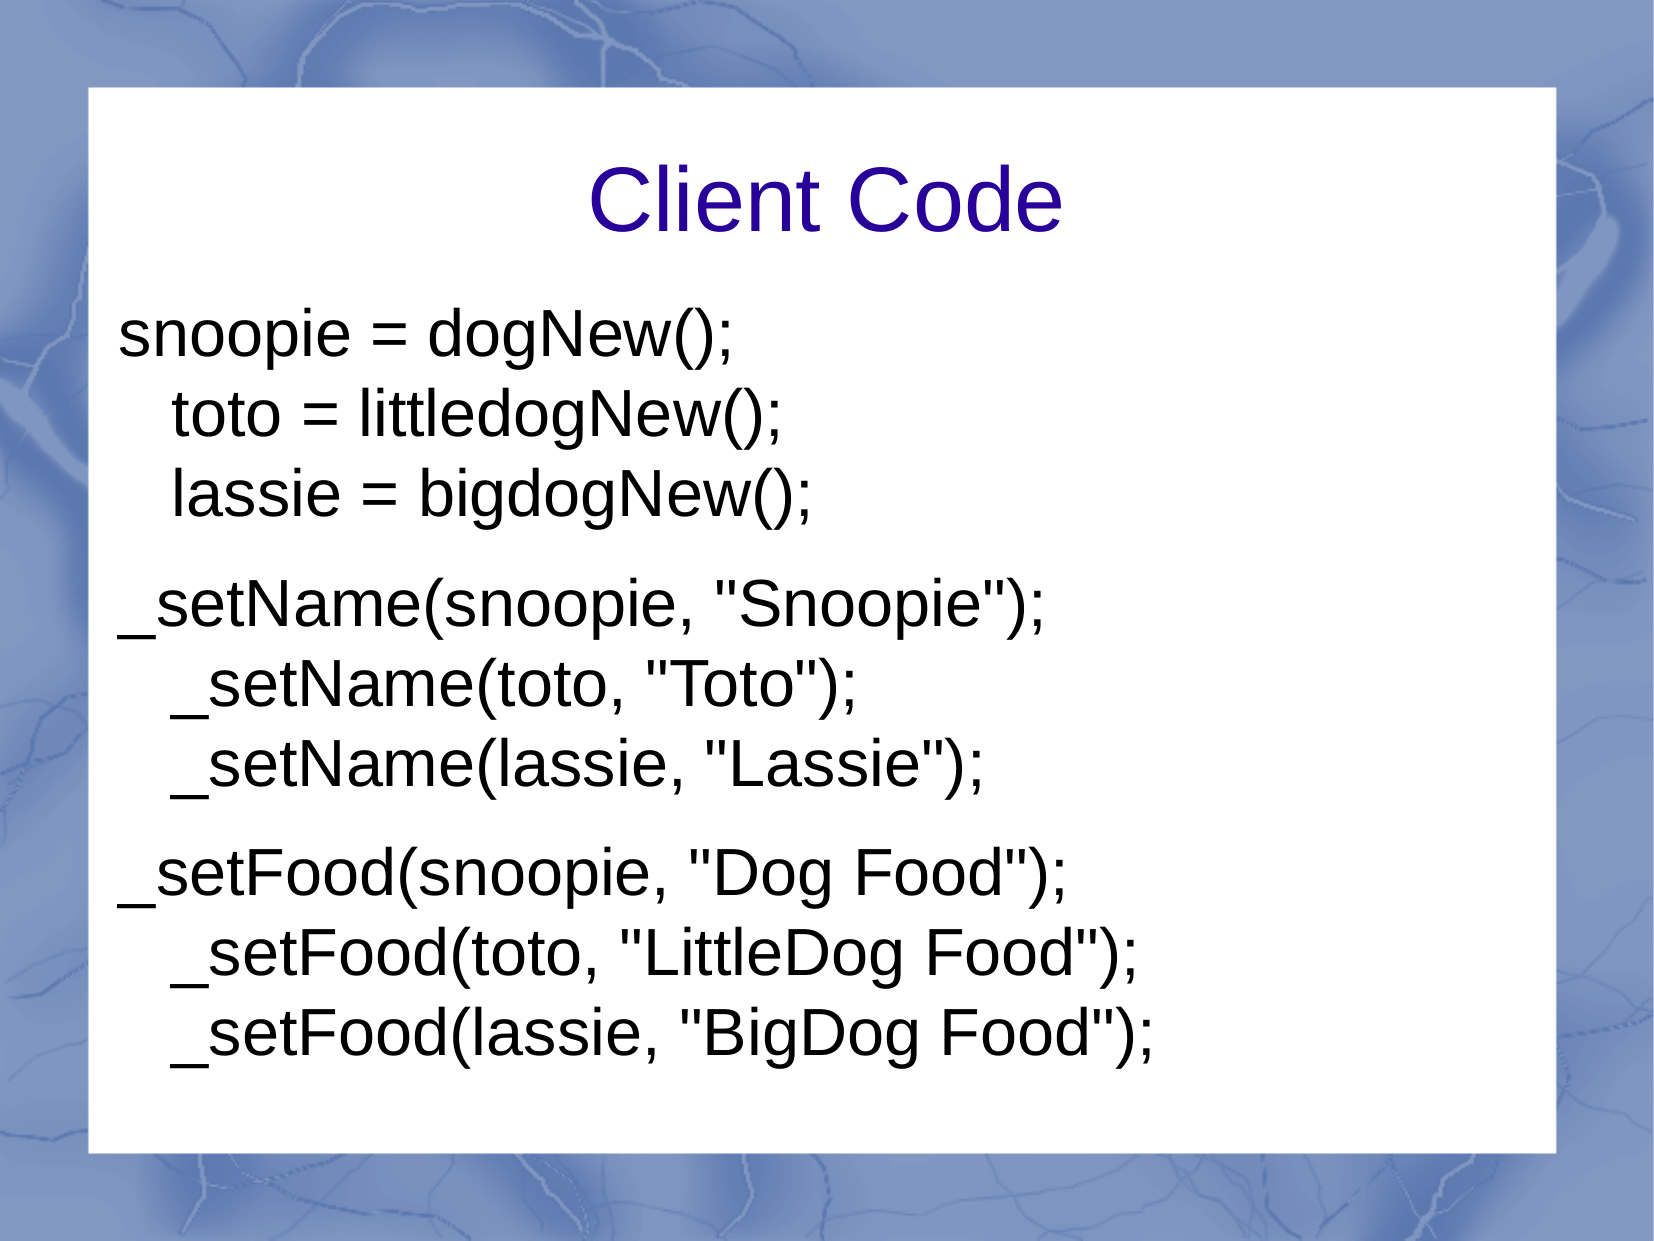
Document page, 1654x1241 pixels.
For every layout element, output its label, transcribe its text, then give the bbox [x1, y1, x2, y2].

title Client Code [118, 90, 1536, 290]
picture [0, 0, 1654, 1241]
list snoopie = dogNew(); toto = littledogNew(); lassie = bigdogNew(); _setName(snoopie, "Snoopie"); _setName(toto, "Toto"); _setName(lassie, "Lassie"); _setFood(snoopie, "Dog Food"); _setFood(toto, "LittleDog Food"); _setFood(lassie, "BigDog Food"); [82, 290, 1571, 1231]
